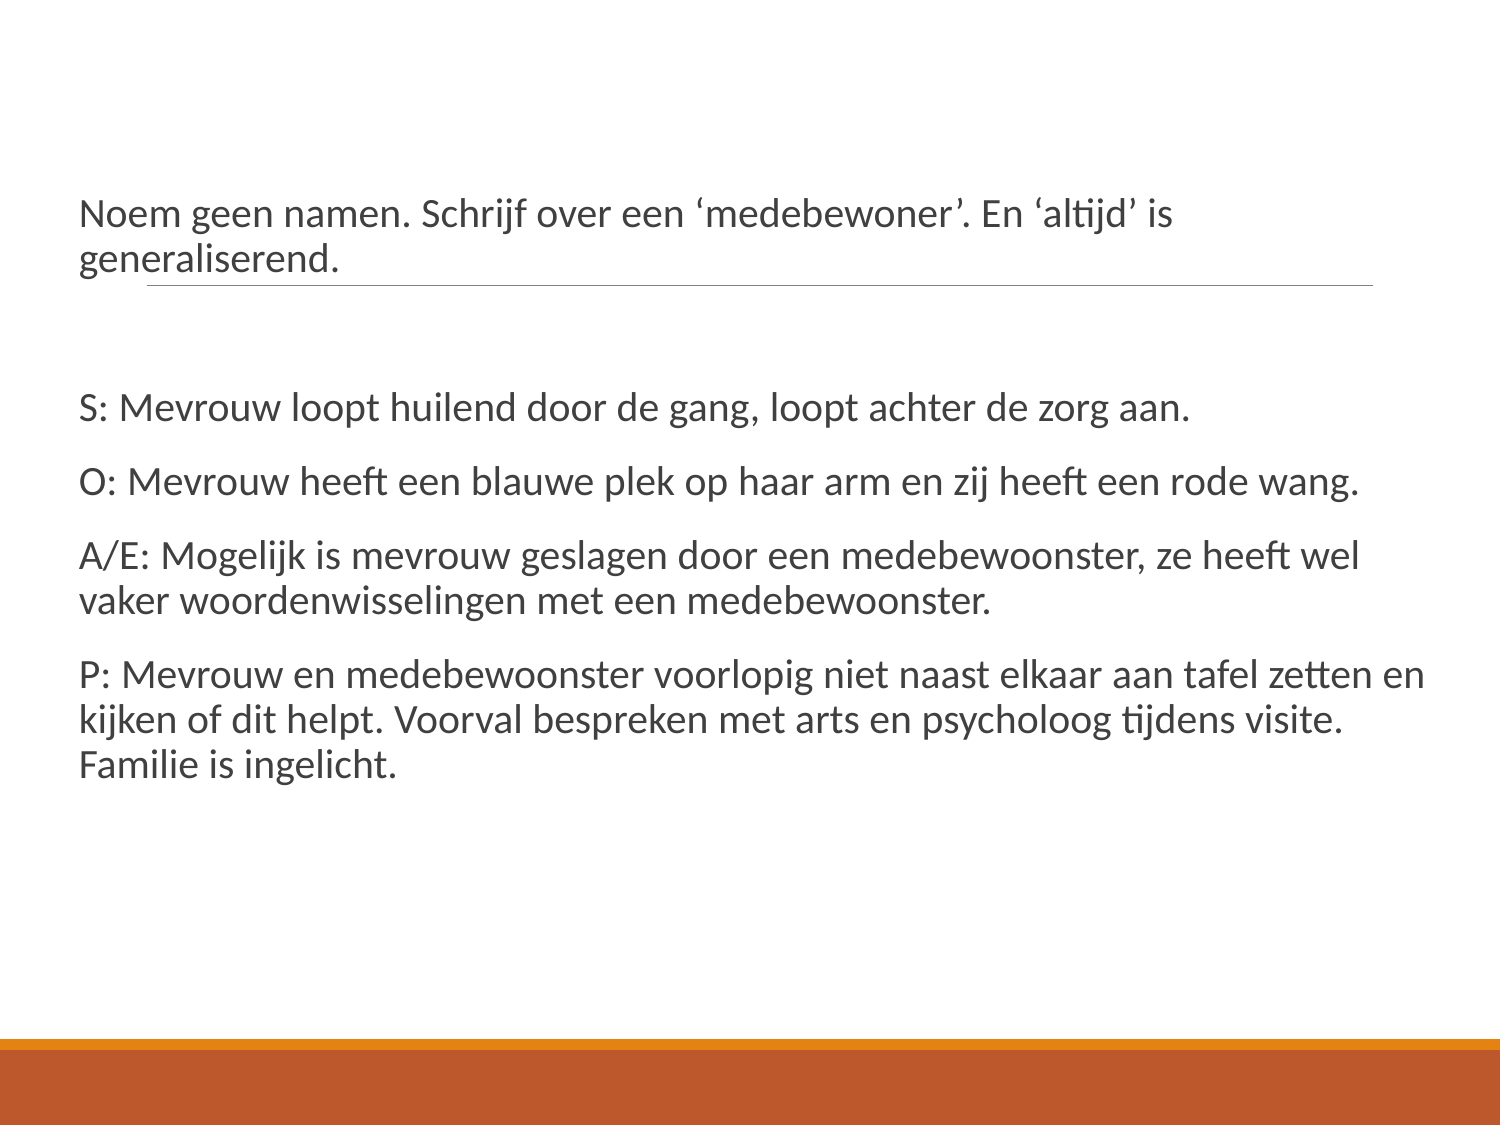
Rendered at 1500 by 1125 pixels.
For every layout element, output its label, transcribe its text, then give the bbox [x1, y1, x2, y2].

list Noem geen namen. Schrijf over een ‘medebewoner’. En ‘altijd’ is generaliserend. S: Mevrouw loopt huilend door de gang, loopt achter de zorg aan. O: Mevrouw heeft een blauwe plek op haar arm en zij heeft een rode wang. A/E: Mogelijk is mevrouw geslagen door een medebewoonster, ze heeft wel vaker woordenwisselingen met een medebewoonster. P: Mevrouw en medebewoonster voorlopig niet naast elkaar aan tafel zetten en kijken of dit helpt. Voorval bespreken met arts en psycholoog tijdens visite. Familie is ingelicht. [78, 184, 1429, 1047]
